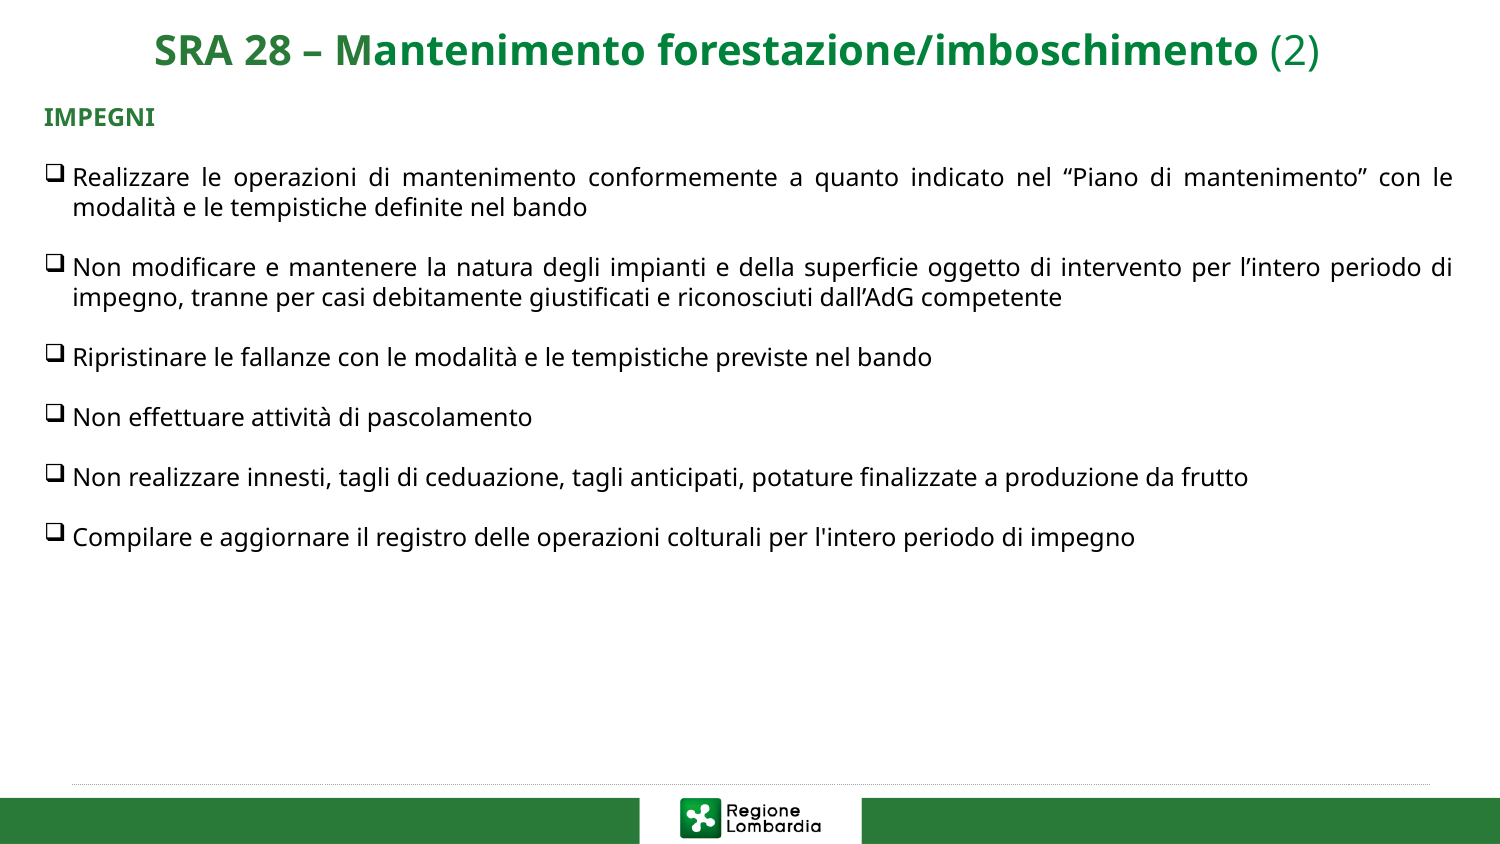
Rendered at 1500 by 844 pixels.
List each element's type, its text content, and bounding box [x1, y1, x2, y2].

picture [0, 0, 1500, 844]
title SRA 28 – Mantenimento forestazione/imboschimento (2) [29, 24, 1445, 94]
text_box IMPEGNI Realizzare le operazioni di mantenimento conformemente a quanto indicato nel “Piano di mantenimento” con le modalità e le tempistiche definite nel bando Non modificare e mantenere la natura degli impianti e della superficie oggetto di intervento per l’intero periodo di impegno, tranne per casi debitamente giustificati e riconosciuti dall’AdG competente Ripristinare le fallanze con le modalità e le tempistiche previste nel bando Non effettuare attività di pascolamento Non realizzare innesti, tagli di ceduazione, tagli anticipati, potature finalizzate a produzione da frutto Compilare e aggiornare il registro delle operazioni colturali per l'intero periodo di impegno [29, 94, 1471, 559]
